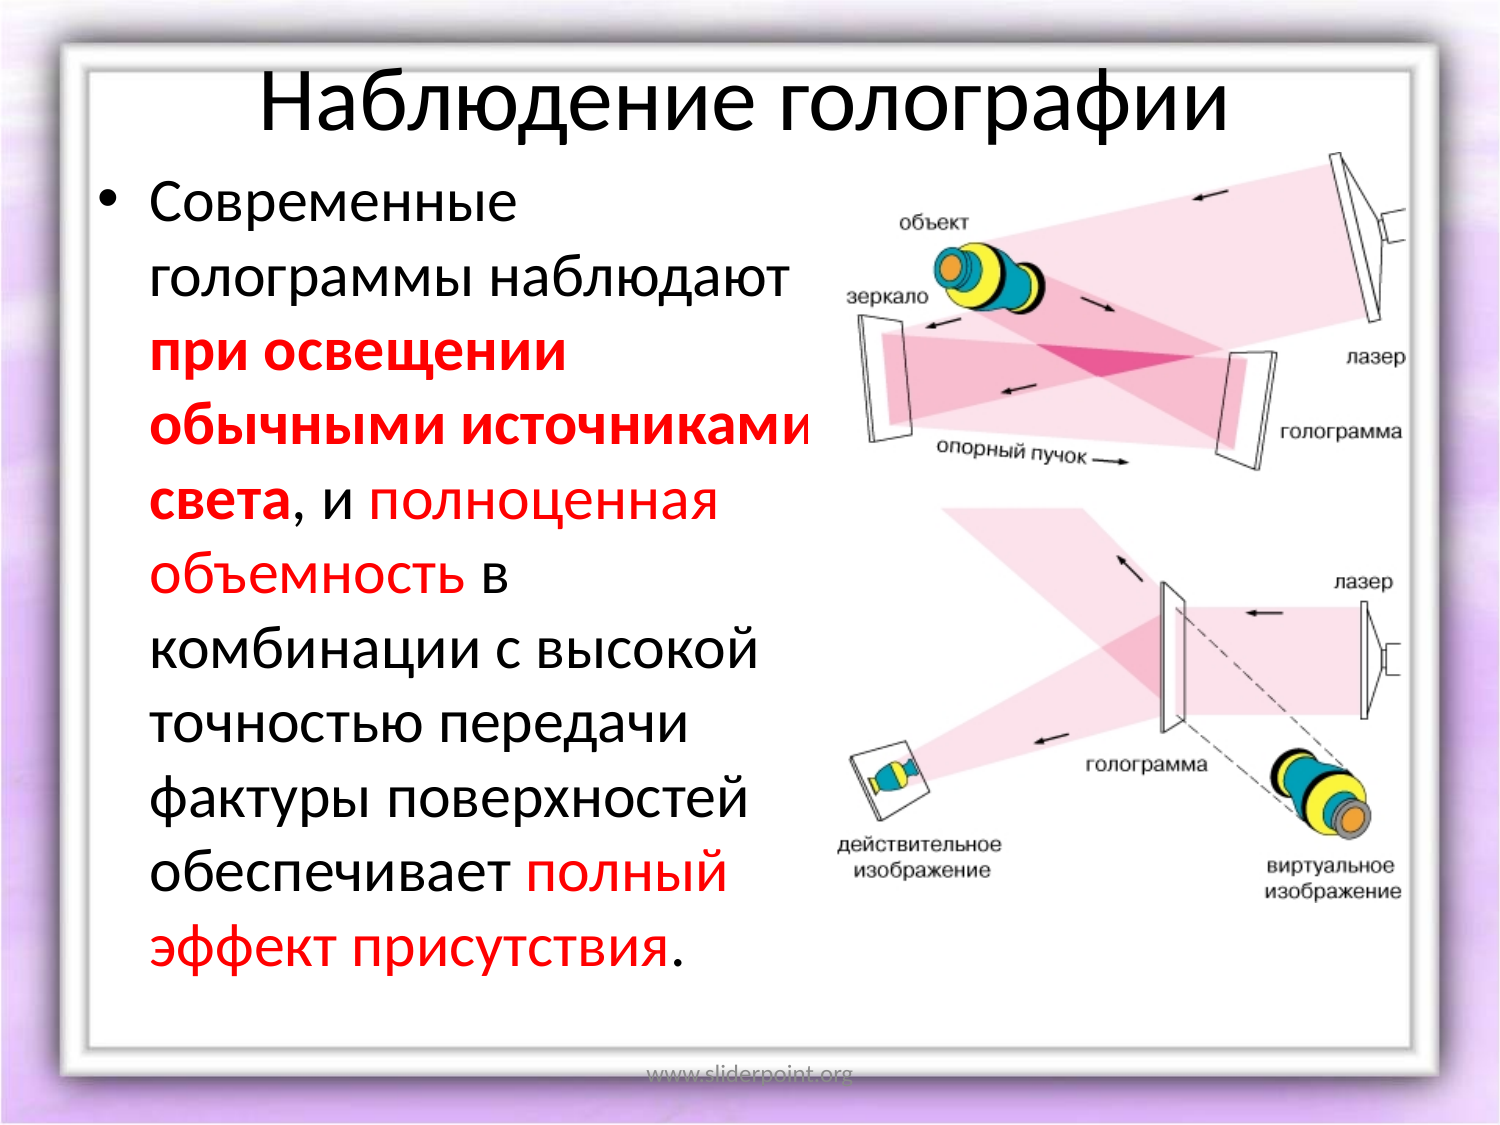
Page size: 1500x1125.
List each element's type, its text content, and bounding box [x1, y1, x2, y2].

picture [0, 0, 1500, 1125]
footer www.sliderpoint.org [512, 1042, 988, 1103]
title Наблюдение голографии [70, 0, 1421, 188]
list Современные голограммы наблюдают при освещении обычными источниками света, и полноценная объемность в комбинации с высокой точностью передачи фактуры поверхностей обеспечивает полный эффект присутствия. [82, 152, 832, 1043]
